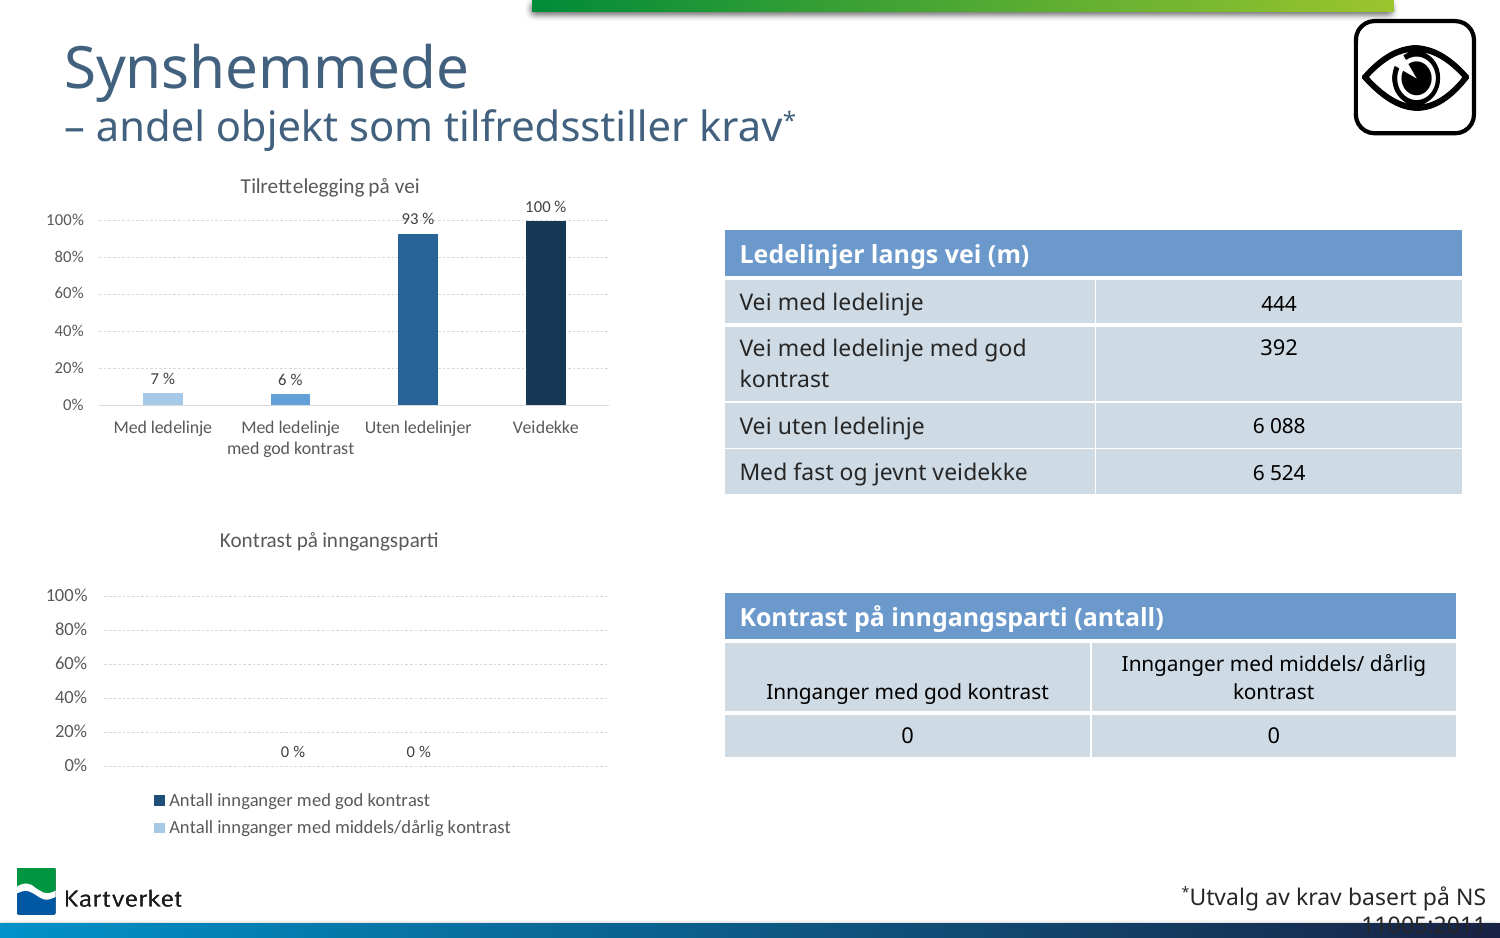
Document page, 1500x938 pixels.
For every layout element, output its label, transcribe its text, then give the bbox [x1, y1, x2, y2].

table_cell 392 [1096, 327, 1462, 401]
table_cell 0 [1092, 715, 1456, 757]
table_header Kontrast på inngangsparti (antall) [725, 593, 1456, 639]
text_box Synshemmede – andel objekt som tilfredsstiller krav* [49, 24, 1431, 158]
picture [41, 520, 618, 846]
table_cell Vei uten ledelinje [725, 403, 1095, 448]
table_cell 0 [725, 715, 1090, 757]
text_box *Utvalg av krav basert på NS 11005:2011 [1068, 873, 1500, 938]
table_cell Innganger med god kontrast [725, 643, 1090, 711]
table_cell 6 524 [1096, 449, 1462, 494]
table_cell Med fast og jevnt veidekke [725, 449, 1095, 494]
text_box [1355, 20, 1475, 134]
table_cell Vei med ledelinje med god kontrast [725, 327, 1095, 401]
table_cell 6 088 [1096, 403, 1462, 448]
table_cell Vei med ledelinje [725, 280, 1095, 323]
table_cell Innganger med middels/ dårlig kontrast [1092, 643, 1456, 711]
table_cell 444 [1096, 280, 1462, 323]
picture [41, 166, 619, 492]
table_header Ledelinjer langs vei (m) [725, 230, 1462, 276]
